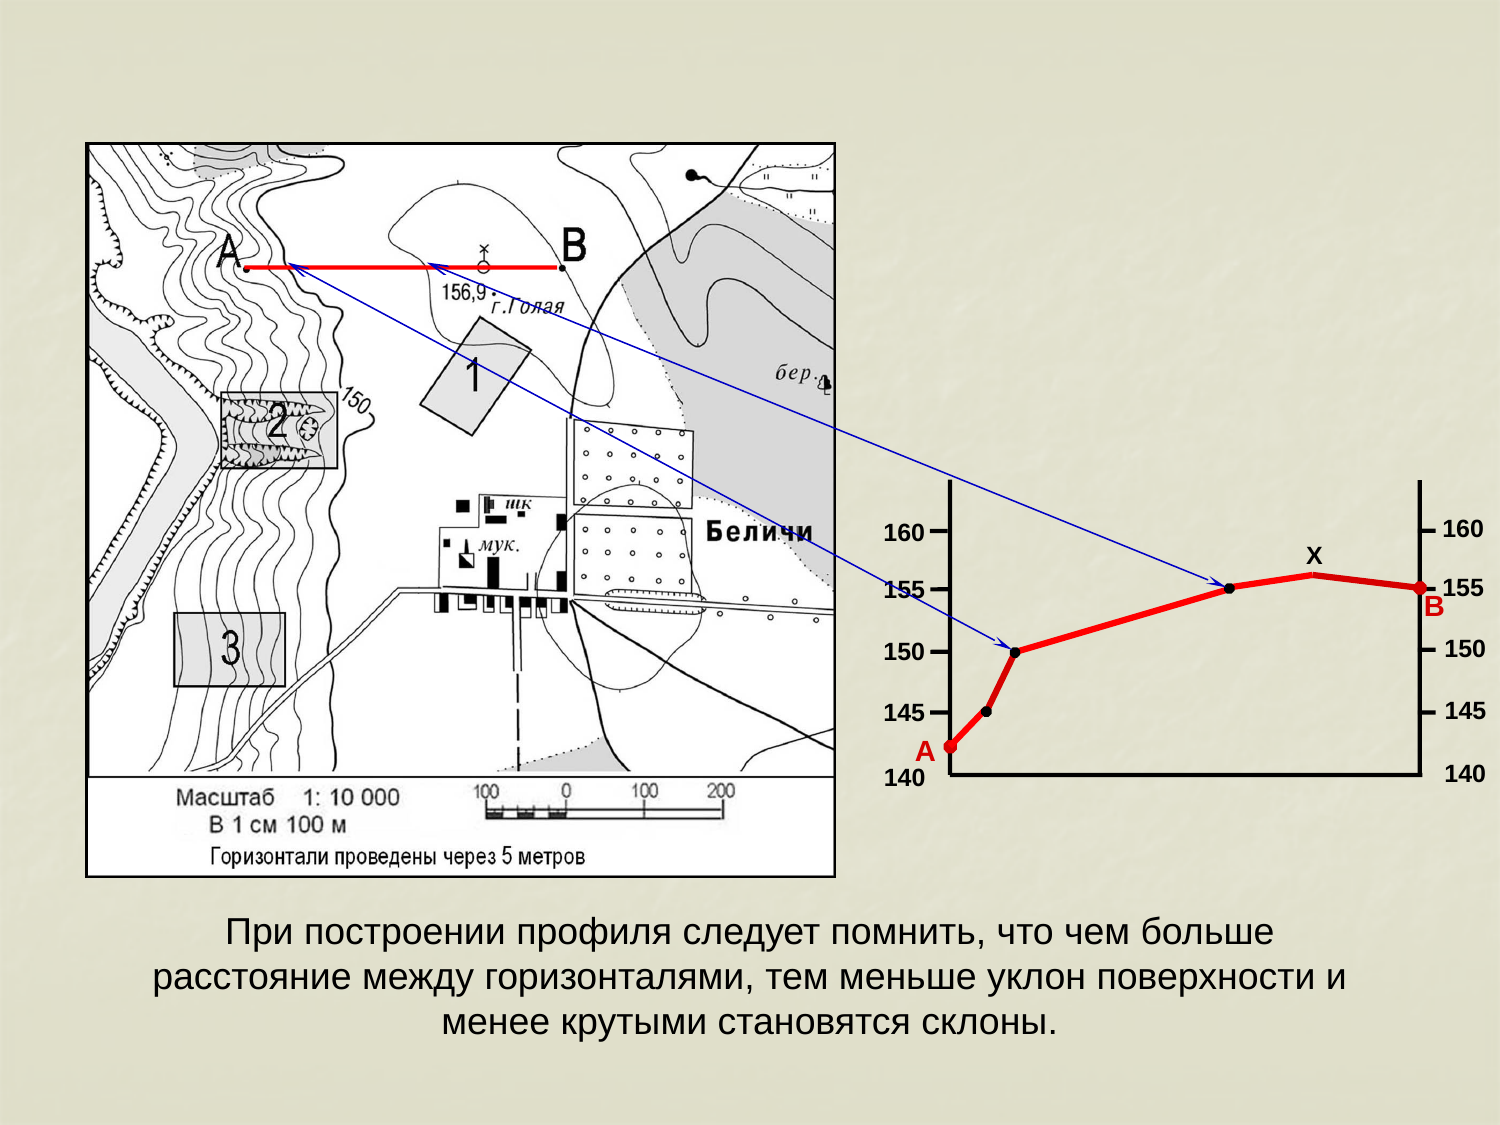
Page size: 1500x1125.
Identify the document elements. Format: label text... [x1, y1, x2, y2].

text_box Х [1264, 532, 1365, 577]
text_box 155 [848, 565, 937, 611]
text_box В [1409, 580, 1472, 631]
text_box 150 [1409, 624, 1500, 670]
text_box [1010, 648, 1020, 657]
text_box [992, 636, 1013, 650]
text_box [1224, 584, 1234, 593]
text_box При построении профиля следует помнить, что чем больше расстояние между горизонталями, тем меньше уклон поверхности и менее крутыми становятся склоны. [125, 899, 1375, 1050]
text_box [981, 707, 991, 717]
text_box 155 [856, 565, 961, 611]
text_box А [899, 724, 963, 775]
text_box 160 [1407, 505, 1500, 551]
text_box 145 [1409, 687, 1500, 733]
text_box 160 [848, 508, 961, 554]
picture [85, 141, 836, 878]
text_box 140 [848, 753, 961, 799]
text_box [1206, 575, 1227, 588]
text_box 155 [1407, 564, 1500, 609]
text_box 140 [1409, 750, 1500, 795]
text_box 150 [848, 628, 961, 674]
text_box 145 [848, 689, 961, 734]
